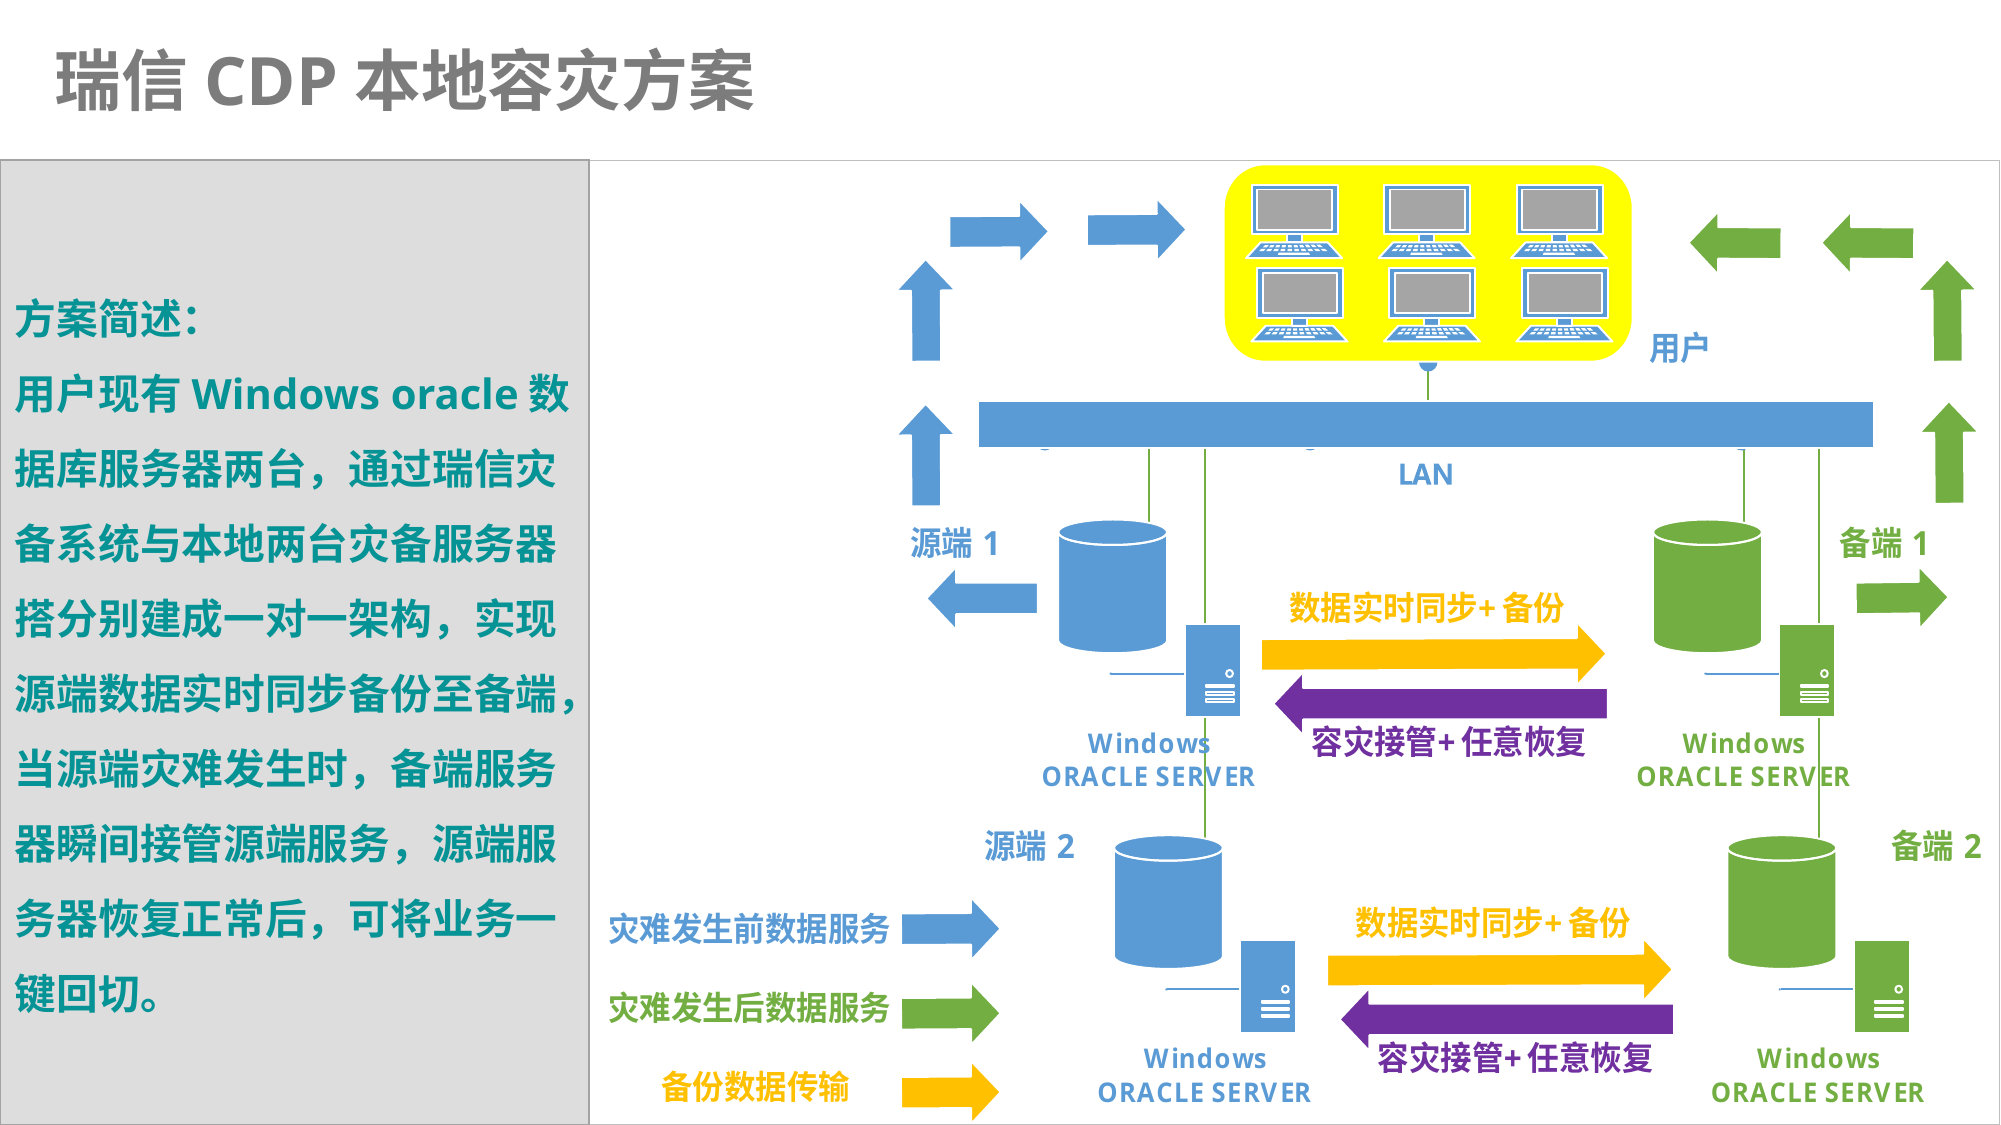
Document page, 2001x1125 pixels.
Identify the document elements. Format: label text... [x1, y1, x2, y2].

text_box 方案简述： 用户现有Windows oracle数据库服务器两台，通过瑞信灾备系统与本地两台灾备服务器搭分别建成一对一架构，实现源端数据实时同步备份至备端，当源端灾难发生时，备端服务器瞬间接管源端服务，源端服务器恢复正常后，可将业务一键回切。 [0, 159, 590, 1125]
picture [589, 160, 2000, 1125]
text_box 瑞信CDP本地容灾方案 [40, 40, 805, 142]
